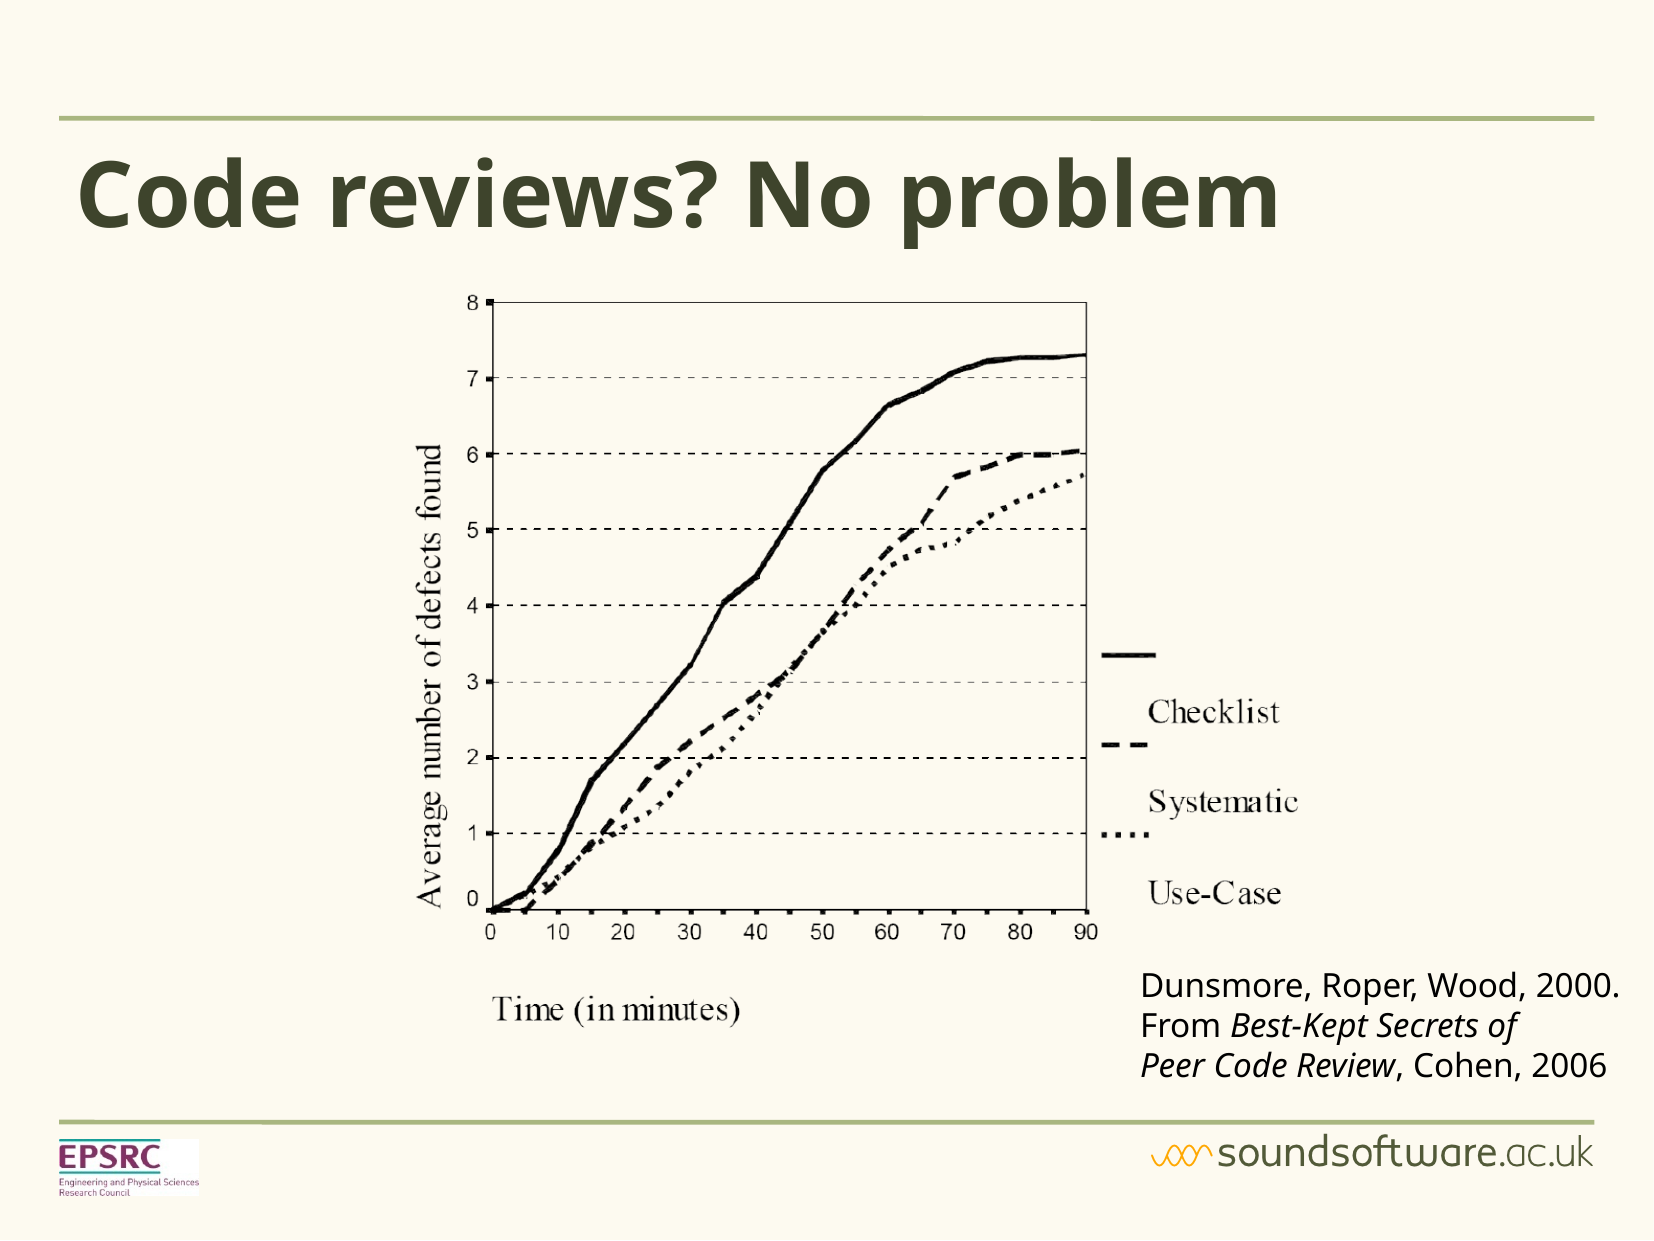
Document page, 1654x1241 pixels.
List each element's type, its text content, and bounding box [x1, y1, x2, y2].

picture [1151, 1133, 1593, 1167]
picture [377, 259, 1323, 1052]
picture [59, 1139, 199, 1196]
text_box Dunsmore, Roper, Wood, 2000. From Best-Kept Secrets of Peer Code Review, Cohen, 2006 [1125, 956, 1595, 1092]
title Code reviews? No problem [59, 109, 1593, 273]
